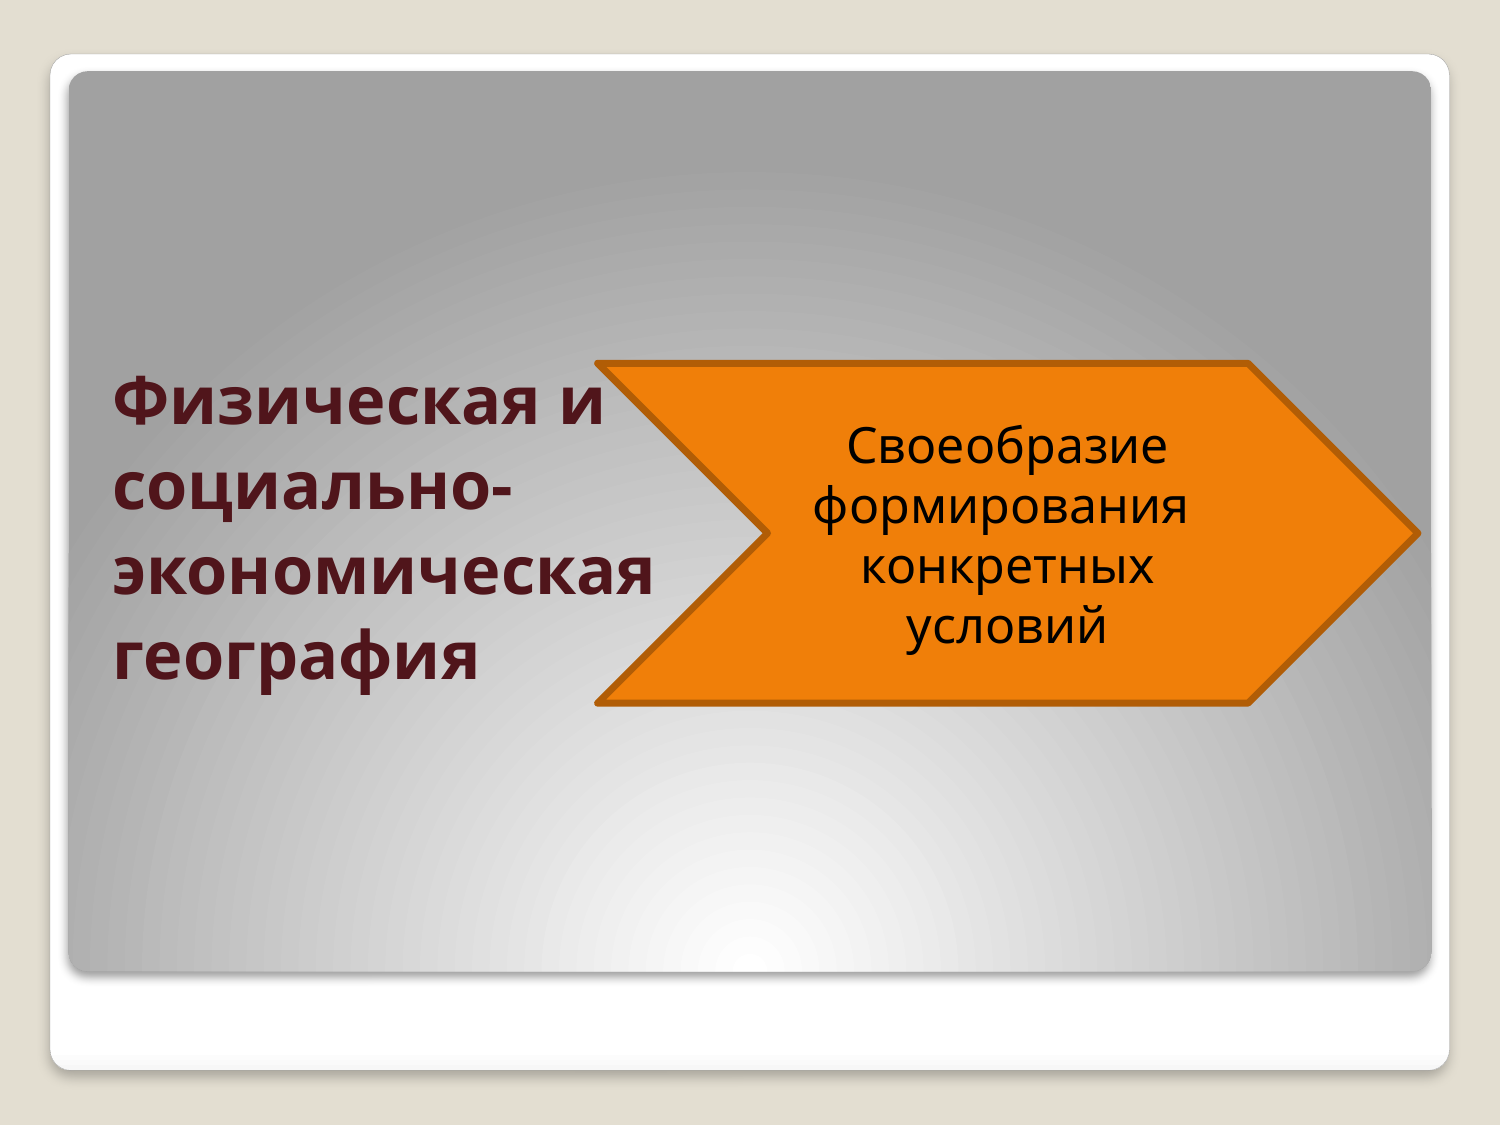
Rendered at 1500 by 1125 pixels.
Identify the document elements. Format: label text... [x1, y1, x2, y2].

text_box Своеобразие формирования конкретных условий [594, 359, 1422, 707]
list Физическая и социально- экономическая география [82, 86, 1425, 774]
